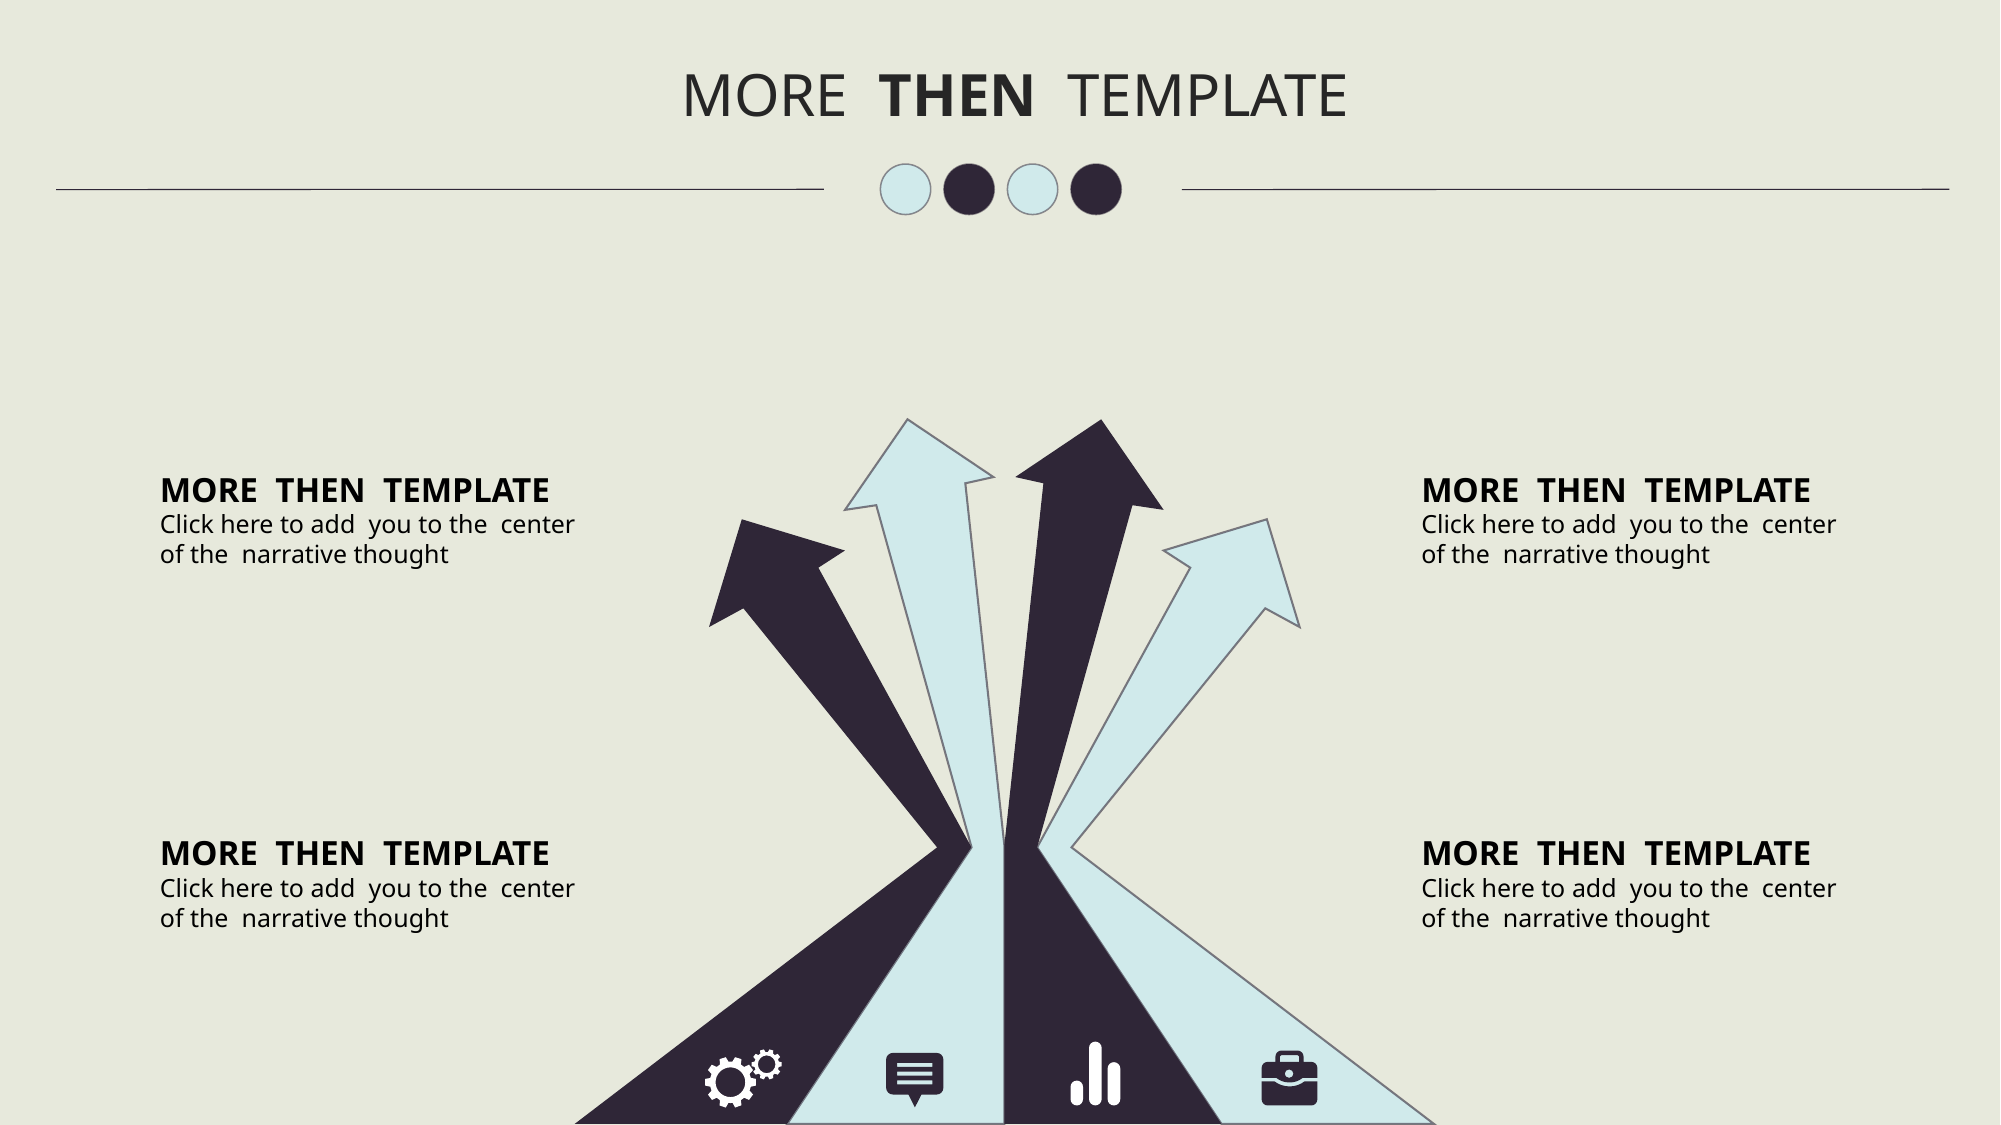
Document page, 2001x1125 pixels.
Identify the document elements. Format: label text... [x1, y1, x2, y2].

text_box MORE THEN TEMPLATE Click here to add you to the center of the narrative thought [1406, 461, 1852, 576]
text_box MORE THEN TEMPLATE Click here to add you to the center of the narrative thought [145, 461, 591, 576]
text_box MORE THEN TEMPLATE [636, 42, 1365, 138]
text_box [1004, 419, 1222, 1124]
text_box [1261, 1050, 1318, 1106]
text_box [880, 163, 1122, 215]
text_box MORE THEN TEMPLATE Click here to add you to the center of the narrative thought [145, 825, 591, 940]
text_box MORE THEN TEMPLATE Click here to add you to the center of the narrative thought [1406, 825, 1852, 940]
text_box [574, 519, 971, 1124]
text_box [787, 419, 1004, 1124]
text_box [704, 1049, 782, 1108]
text_box [1038, 519, 1434, 1124]
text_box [1070, 1041, 1121, 1106]
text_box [885, 1052, 944, 1108]
